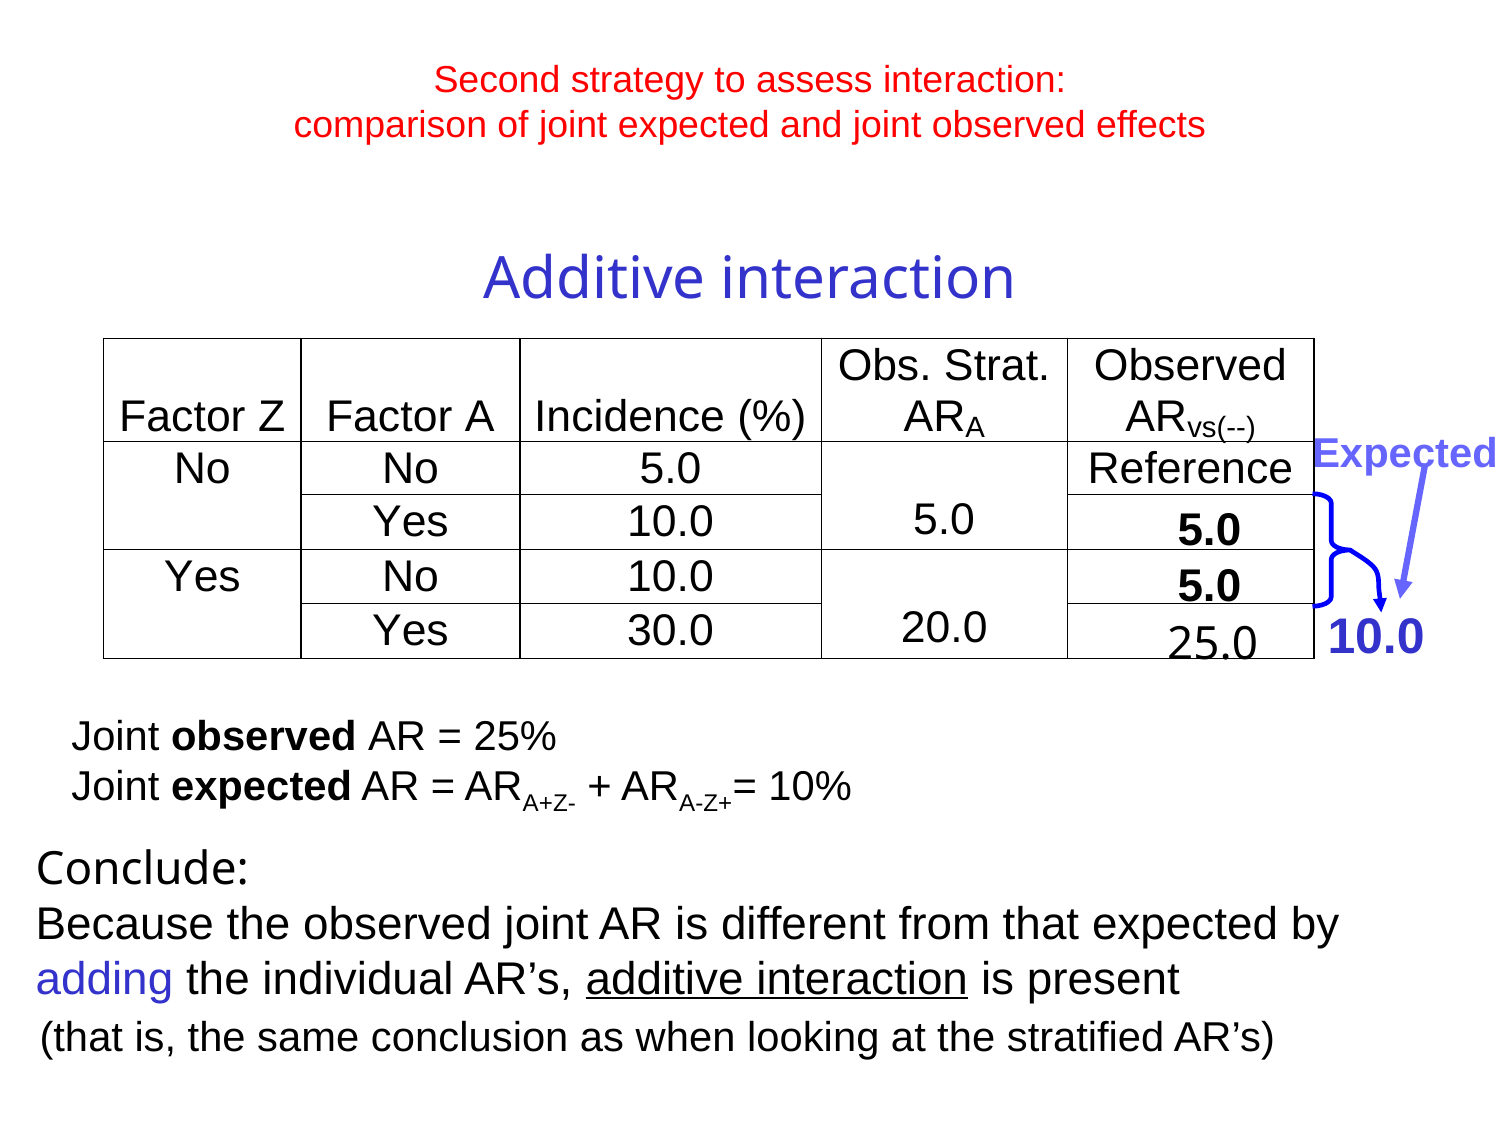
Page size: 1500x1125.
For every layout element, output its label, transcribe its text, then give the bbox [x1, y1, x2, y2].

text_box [88, 337, 1365, 700]
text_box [1297, 418, 1500, 672]
text_box Additive interaction [0, 224, 1500, 325]
title Second strategy to assess interaction: comparison of joint expected and joint observed effects [0, 24, 1500, 176]
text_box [20, 701, 1384, 1069]
